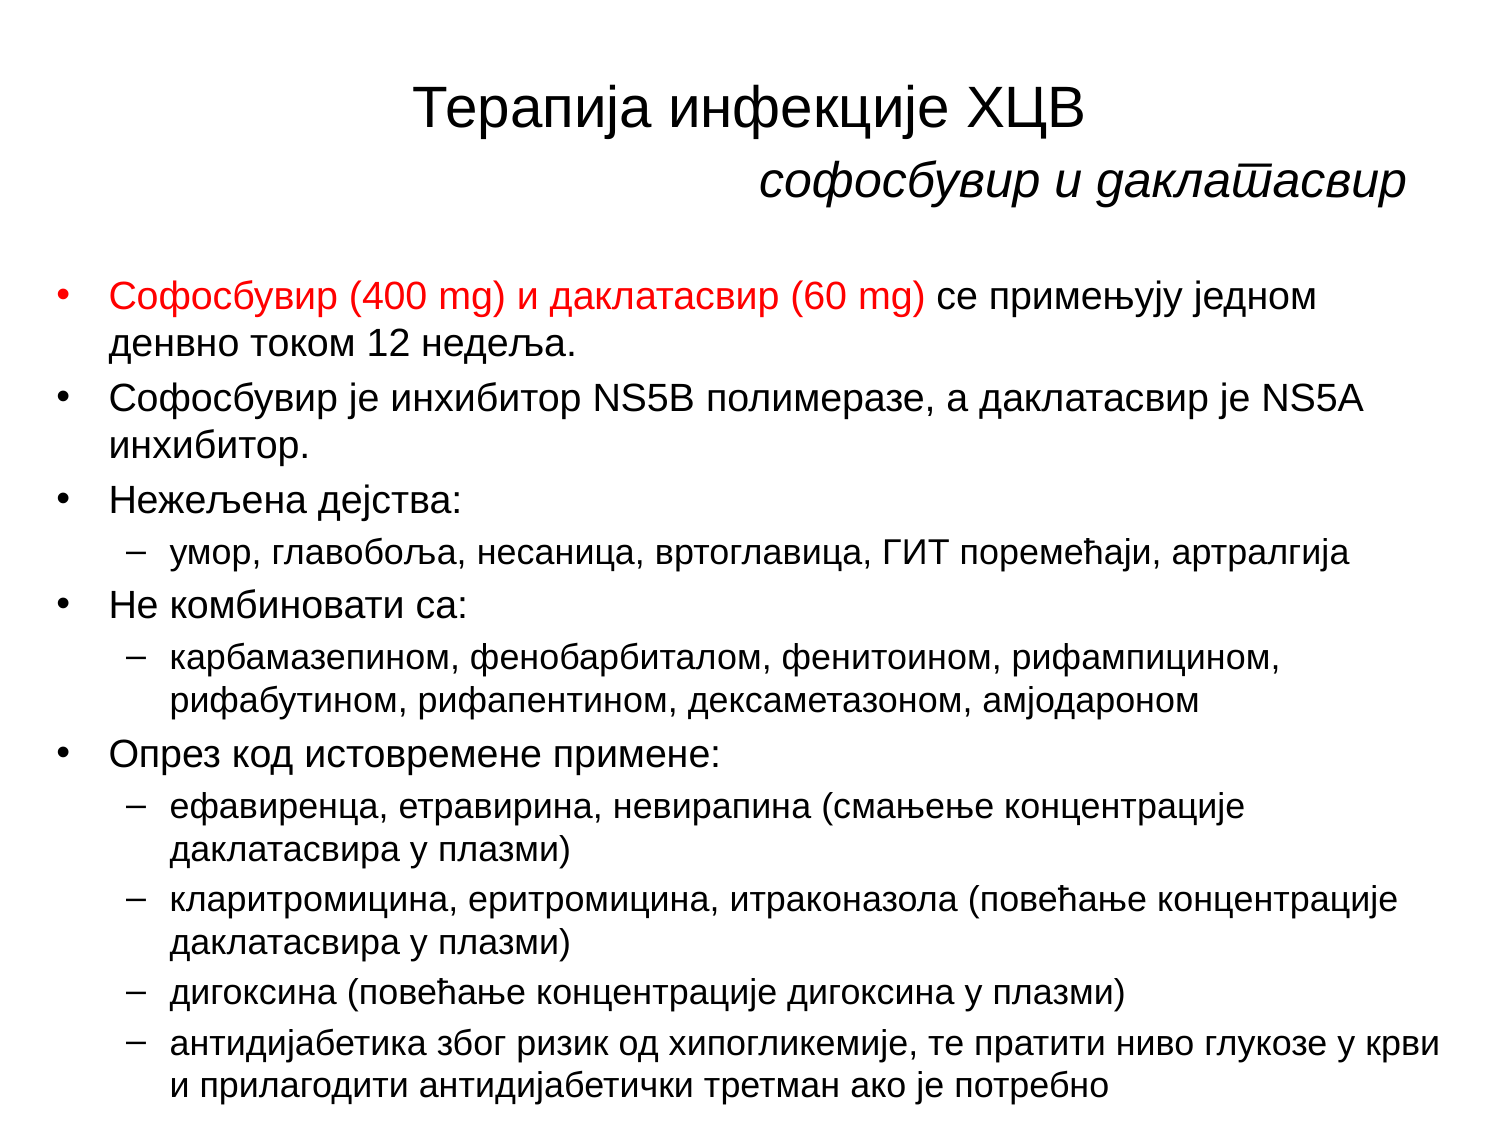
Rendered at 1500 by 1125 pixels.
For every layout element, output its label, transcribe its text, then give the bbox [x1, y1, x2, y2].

list Софосбувир (400 mg) и даклатасвир (60 mg) се примењују једном денвно током 12 недеља. Софосбувир је инхибитор NS5B полимеразе, а даклатасвир је NS5А инхибитор. Нежељена дејства: умор, главобоља, несаница, вртоглавица, ГИТ поремећаји, артралгија Не комбиновати са: карбамазепином, фенобарбиталом, фенитоином, рифампицином, рифабутином, рифапентином, дексаметазоном, амјодароном Опрез код истовремене примене: ефавиренца, етравирина, невирапина (смањење концентрације даклатасвира у плазми) кларитромицина, еритромицина, итраконазола (повећање концентрације даклатасвира у плазми) дигоксина (повећање концентрације дигоксина у плазми) антидијабетика због ризик од хипогликемије, те пратити ниво глукозе у крви и прилагодити антидијабетички третман ако је потребно [41, 262, 1471, 1125]
title Терапија инфекције ХЦВ софосбувир и даклатасвир [75, 45, 1425, 233]
